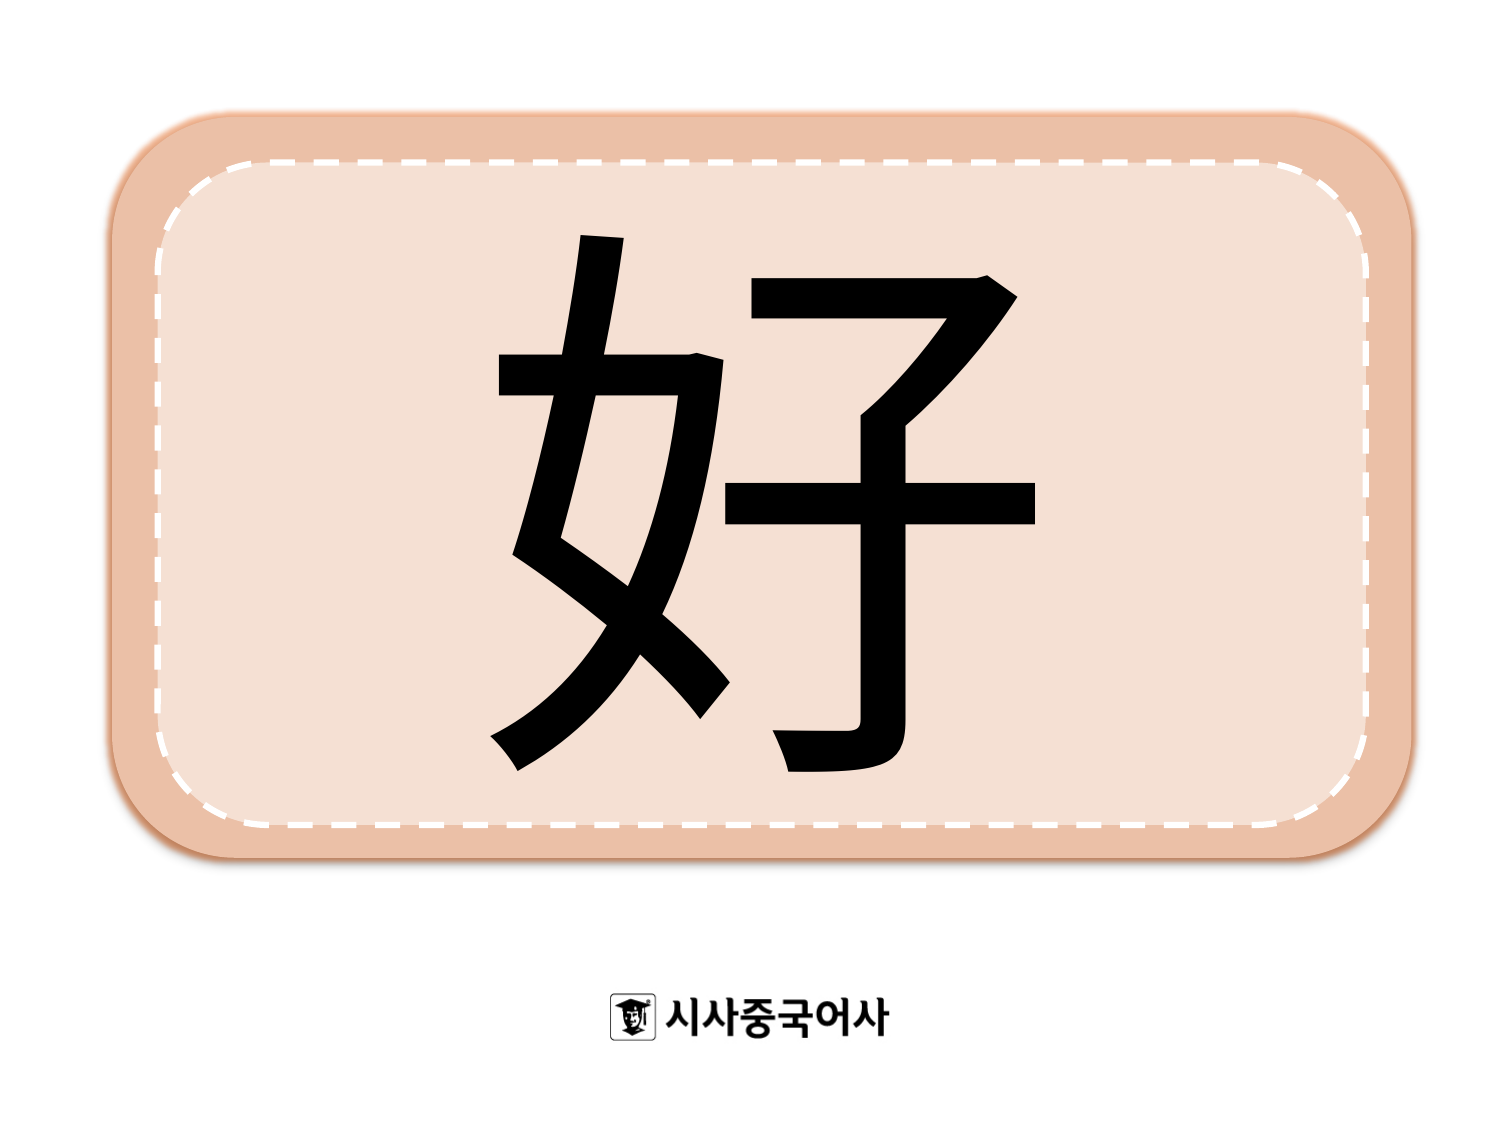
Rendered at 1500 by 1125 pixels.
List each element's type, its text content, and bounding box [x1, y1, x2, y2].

text_box 好 [162, 160, 1371, 824]
picture [602, 987, 898, 1047]
